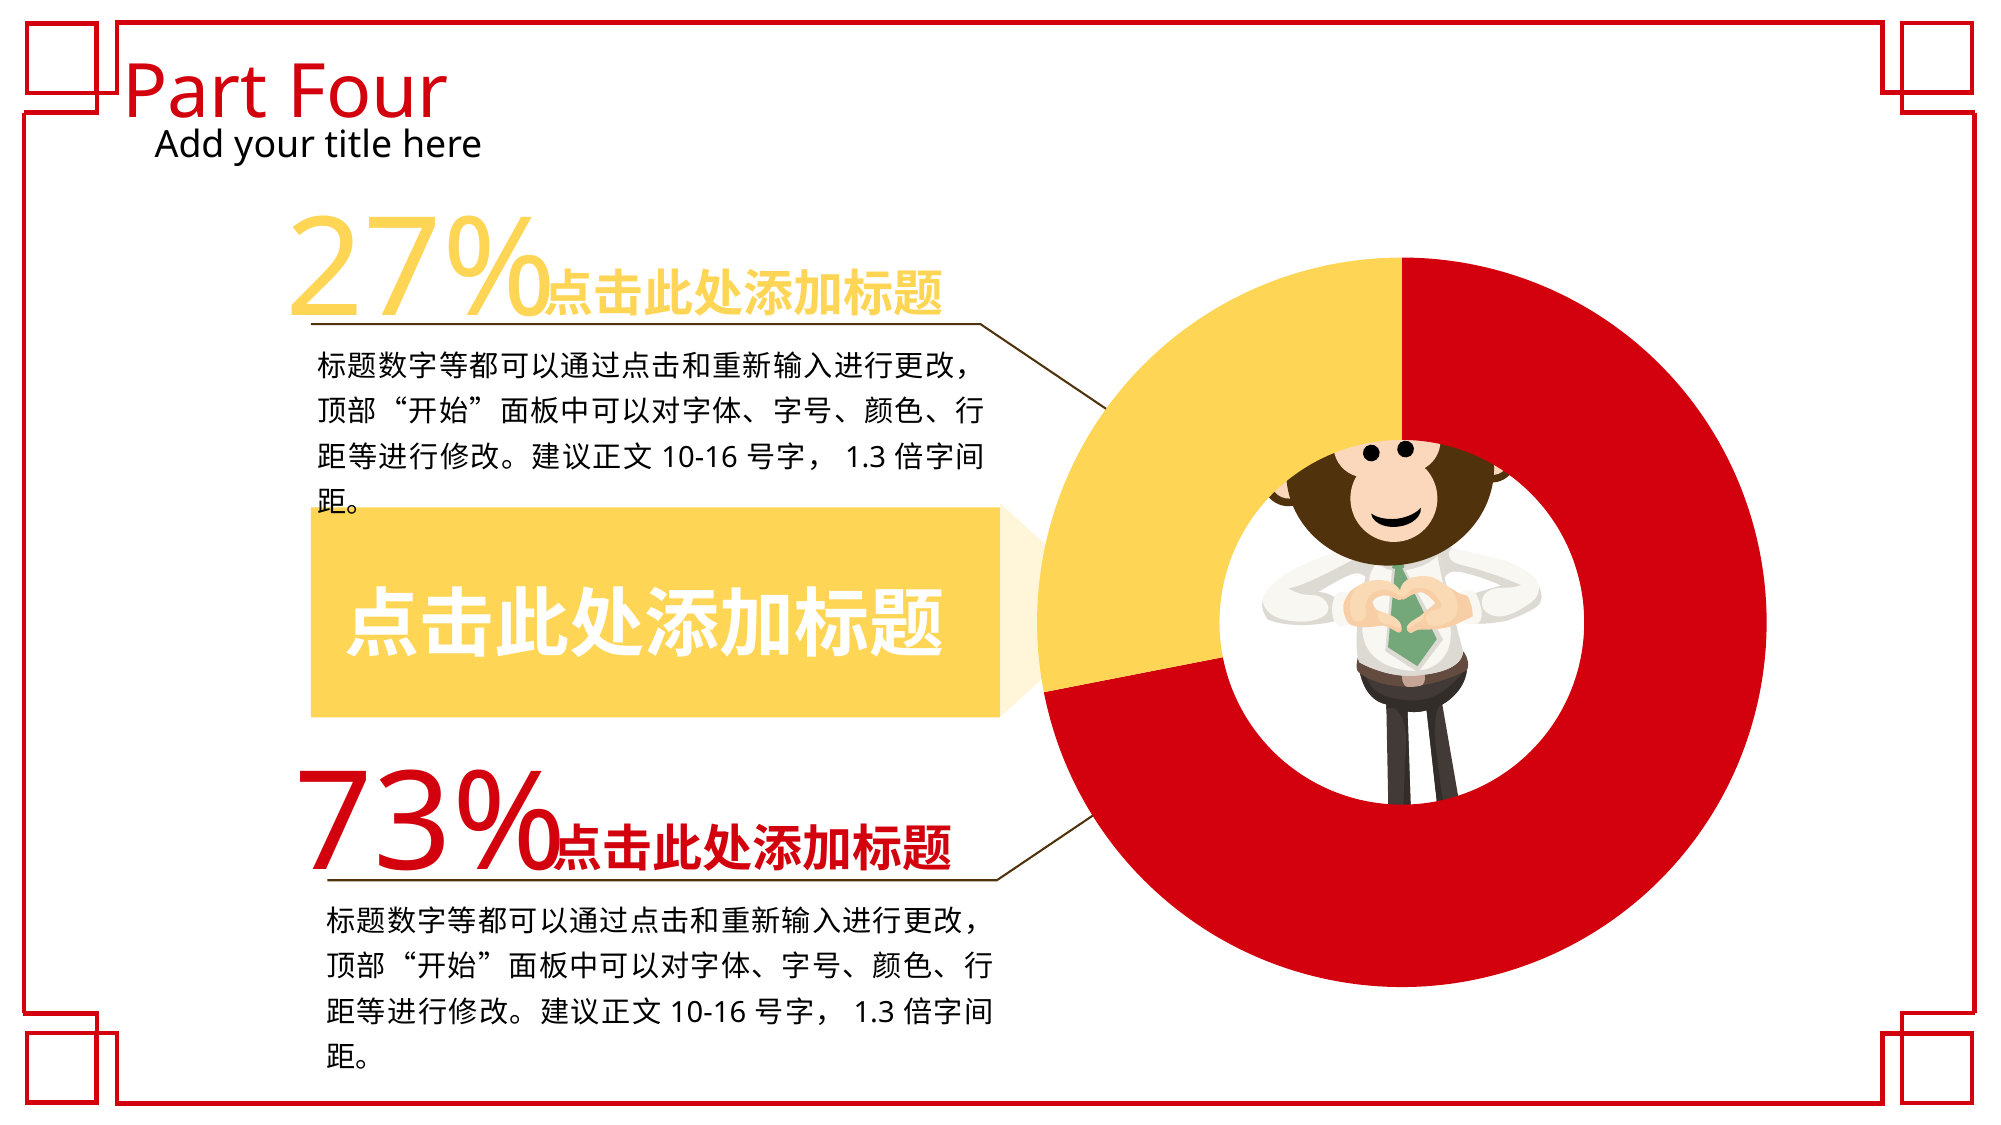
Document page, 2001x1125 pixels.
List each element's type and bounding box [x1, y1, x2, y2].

chart [831, 242, 1972, 1003]
text_box [22, 20, 1975, 1107]
